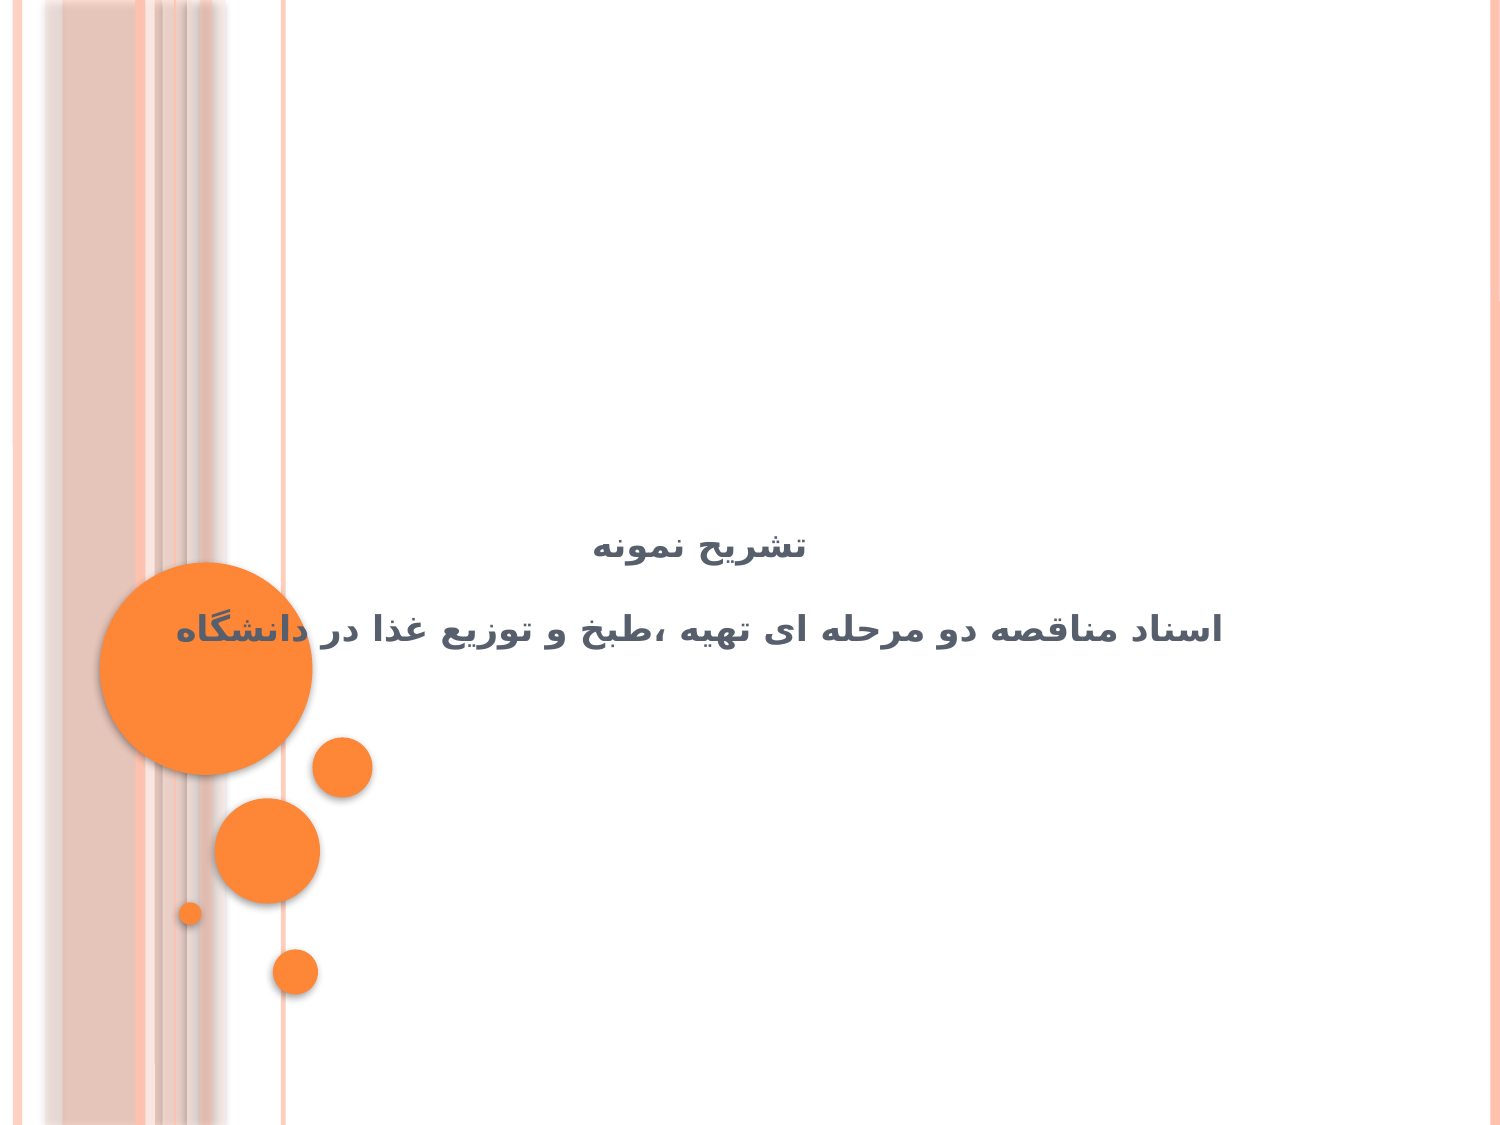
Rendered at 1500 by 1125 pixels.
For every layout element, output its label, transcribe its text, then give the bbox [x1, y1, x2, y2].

title تشریح نمونه اسناد مناقصه دو مرحله ای تهیه ،طبخ و توزیع غذا در دانشگاه [152, 210, 1247, 657]
